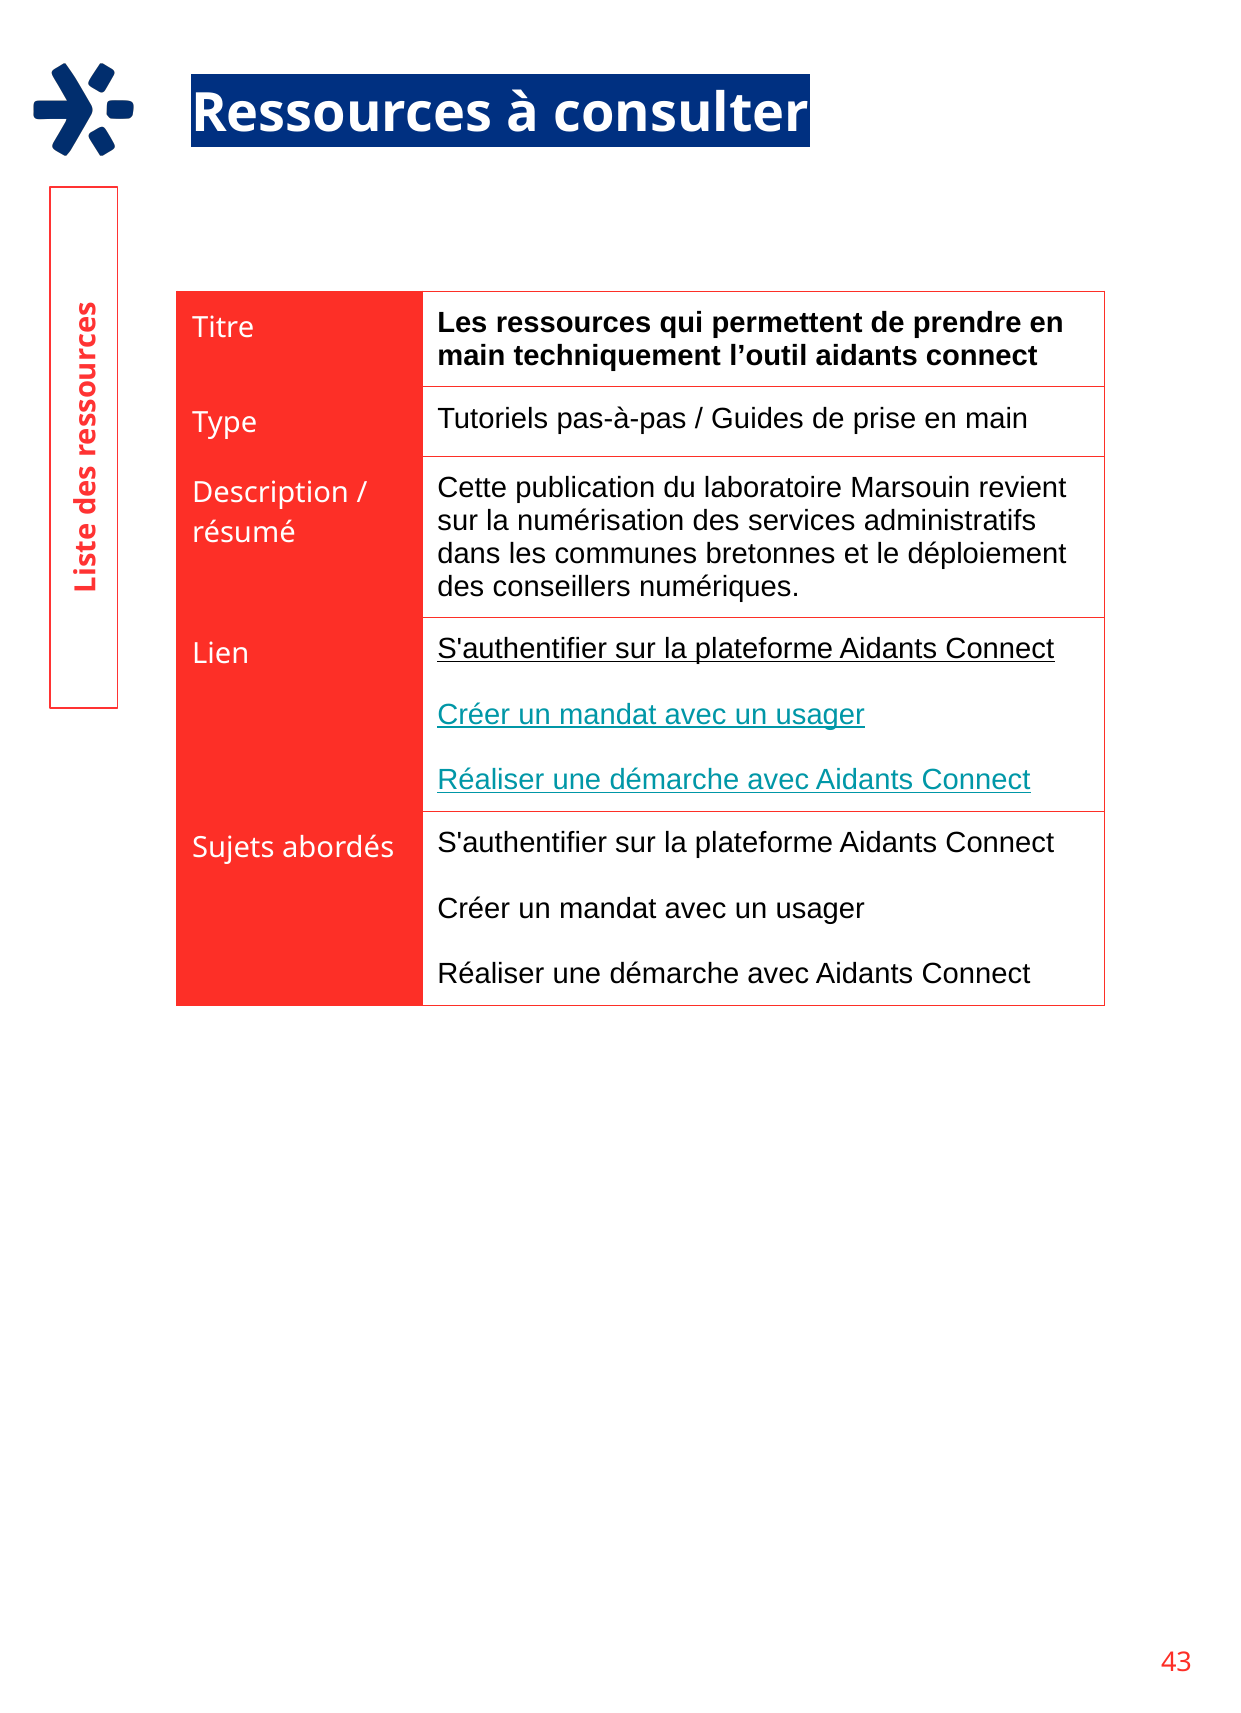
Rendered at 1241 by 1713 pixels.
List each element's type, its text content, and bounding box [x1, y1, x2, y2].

picture [32, 61, 135, 157]
table_cell Description / résumé [178, 457, 422, 617]
text_box Liste des ressources [49, 187, 118, 709]
slide_number ‹#› [1136, 1621, 1211, 1705]
table_cell Type [178, 387, 422, 456]
text_box Ressources à consulter [185, 71, 1241, 148]
table_header Les ressources qui permettent de prendre en main techniquement l’outil aidants connect [423, 292, 1104, 386]
table_cell Sujets abordés [178, 812, 422, 1005]
table_header Titre [178, 292, 422, 386]
table_cell Tutoriels pas-à-pas / Guides de prise en main [423, 387, 1104, 456]
table_cell Lien [178, 618, 422, 811]
table_cell Cette publication du laboratoire Marsouin revient sur la numérisation des services administratifs dans les communes bretonnes et le déploiement des conseillers numériques. [423, 457, 1104, 617]
table_cell S'authentifier sur la plateforme Aidants Connect Créer un mandat avec un usager Réaliser une démarche avec Aidants Connect [423, 812, 1104, 1005]
table_cell S'authentifier sur la plateforme Aidants Connect Créer un mandat avec un usager Réaliser une démarche avec Aidants Connect [423, 618, 1104, 811]
